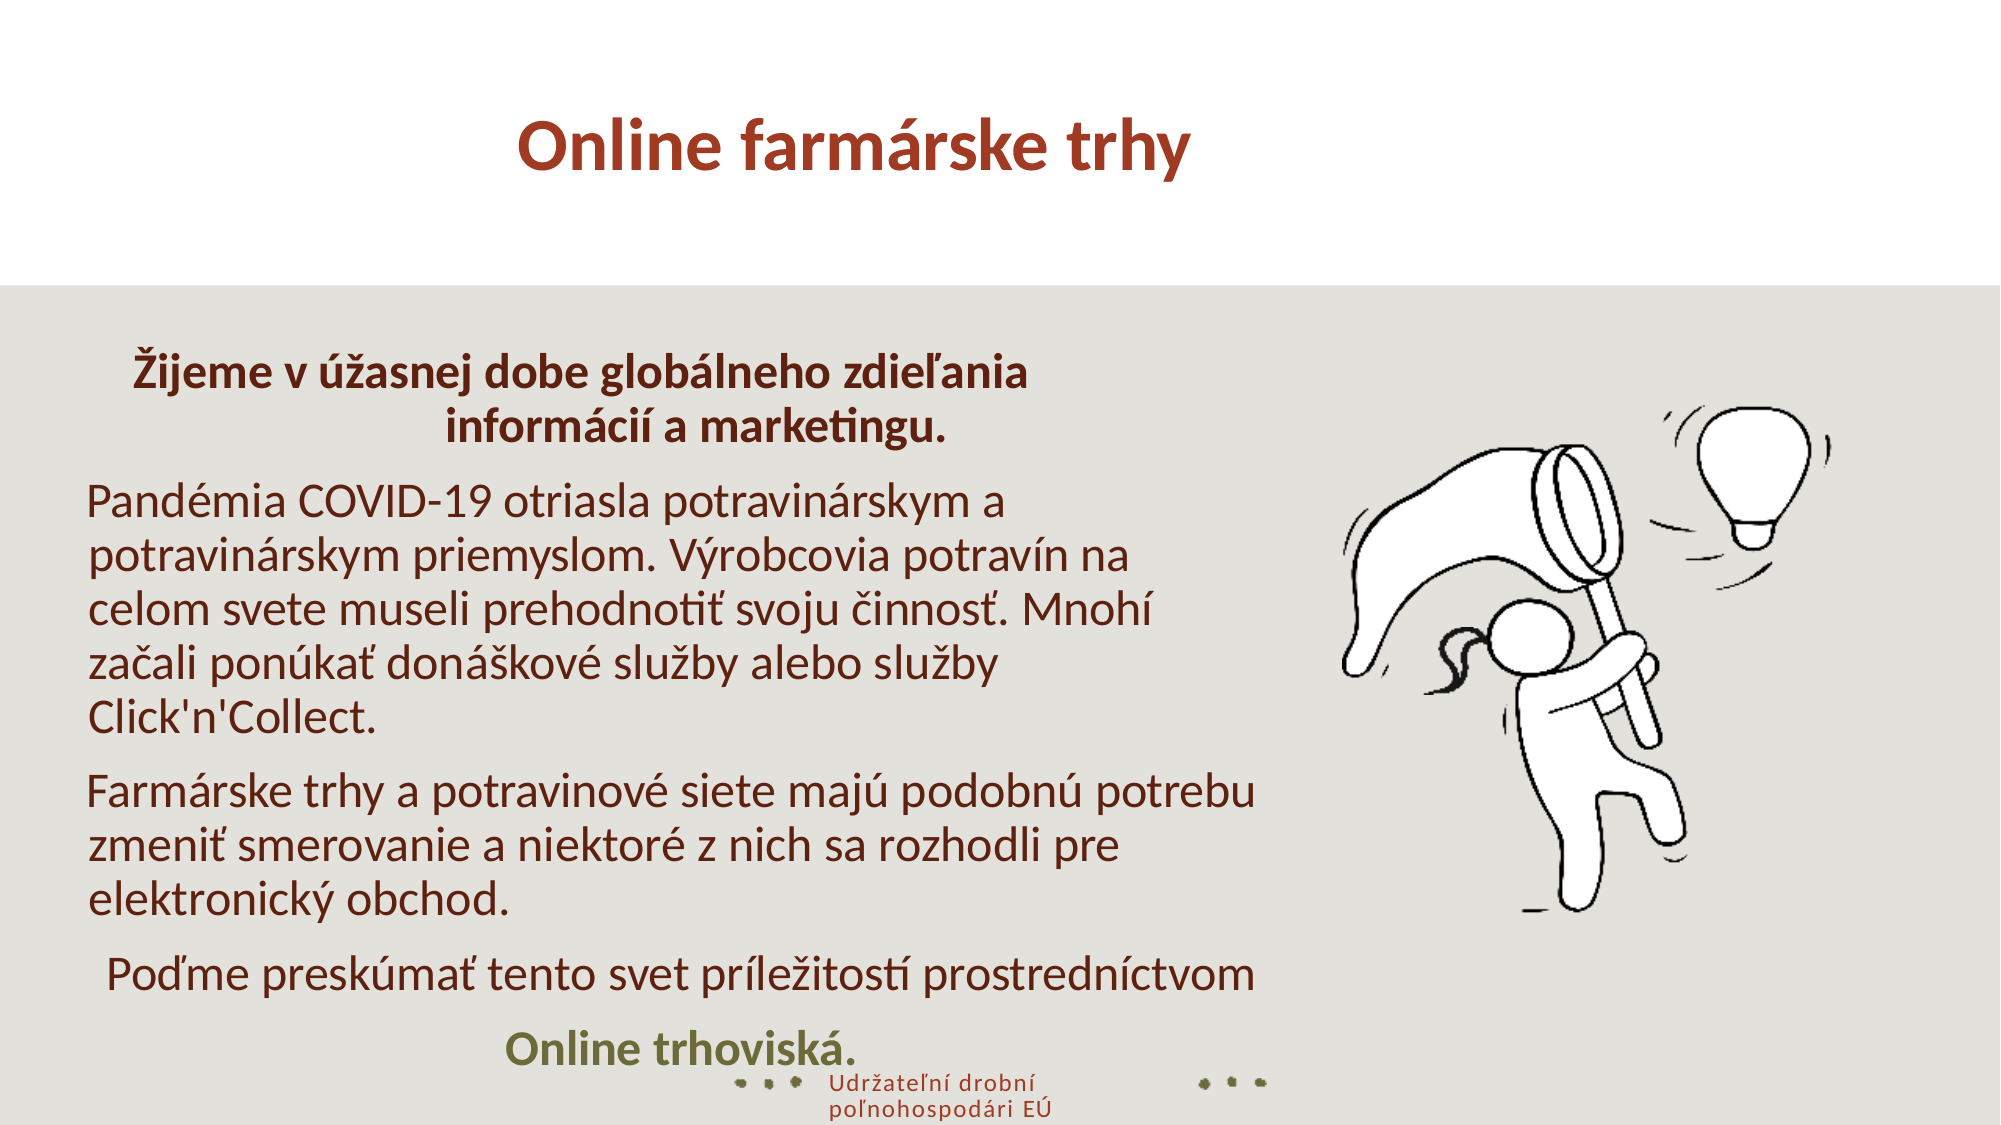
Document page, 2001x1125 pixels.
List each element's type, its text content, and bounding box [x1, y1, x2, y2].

title Online farmárske trhy [515, 93, 1451, 284]
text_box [0, 285, 2000, 1125]
